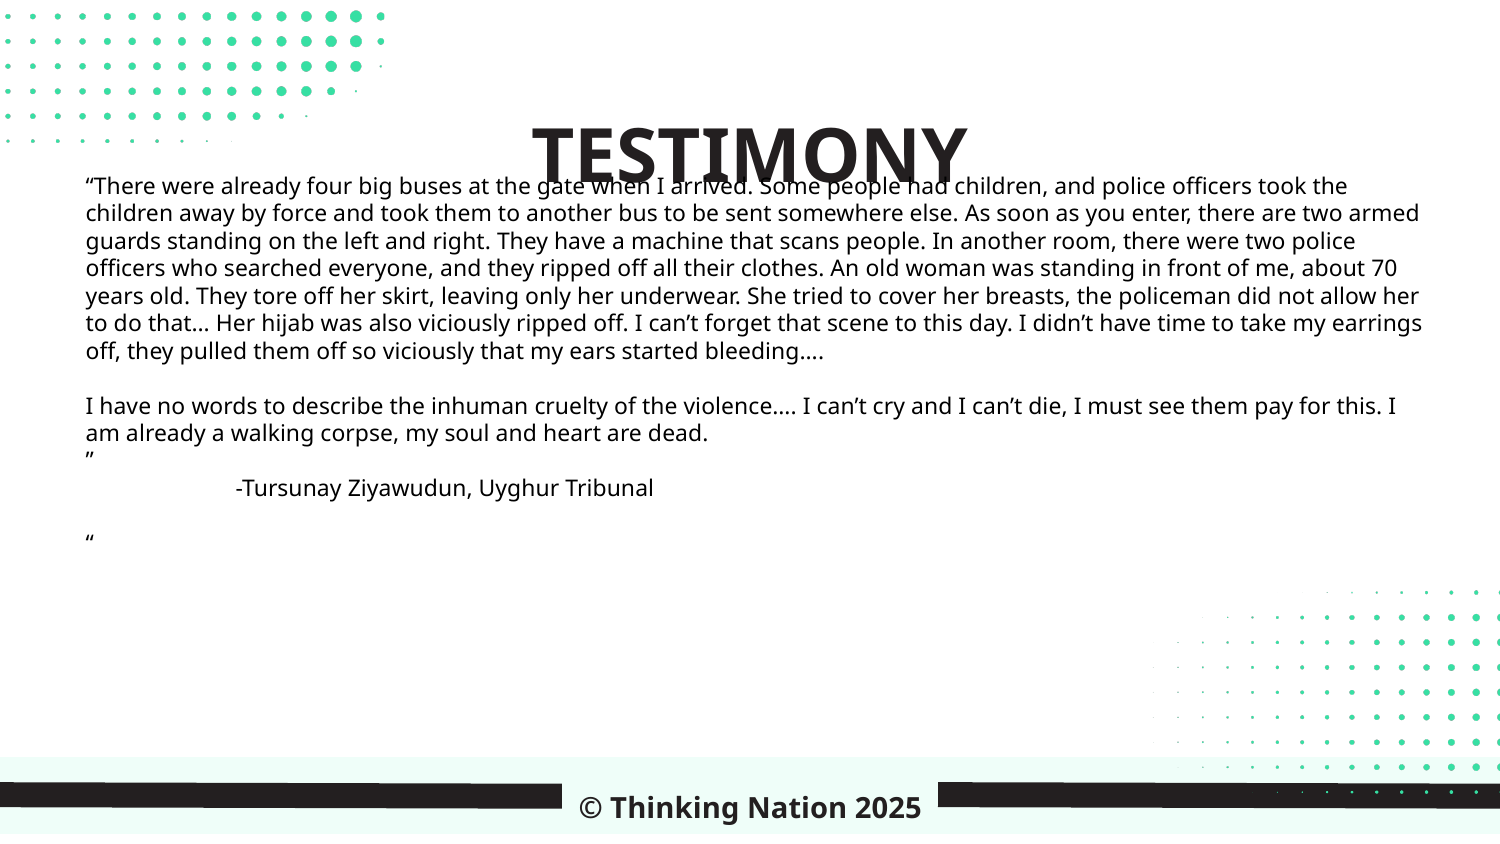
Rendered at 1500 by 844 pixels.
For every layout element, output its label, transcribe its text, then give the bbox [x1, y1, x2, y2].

text_box TESTIMONY [209, 71, 1291, 171]
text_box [0, 756, 1500, 835]
text_box [1128, 590, 1500, 755]
text_box [0, 0, 385, 144]
text_box “There were already four big buses at the gate when I arrived. Some people had children, and police officers took the children away by force and took them to another bus to be sent somewhere else. As soon as you enter, there are two armed guards standing on the left and right. They have a machine that scans people. In another room, there were two police officers who searched everyone, and they ripped off all their clothes. An old woman was standing in front of me, about 70 years old. They tore off her skirt, leaving only her underwear. She tried to cover her breasts, the policeman did not allow her to do that… Her hijab was also viciously ripped off. I can’t forget that scene to this day. I didn’t have time to take my earrings off, they pulled them off so viciously that my ears started bleeding…. I have no words to describe the inhuman cruelty of the violence…. I can’t cry and I can’t die, I must see them pay for this. I am already a walking corpse, my soul and heart are dead. ” -Tursunay Ziyawudun, Uyghur Tribunal “ [85, 171, 1429, 584]
